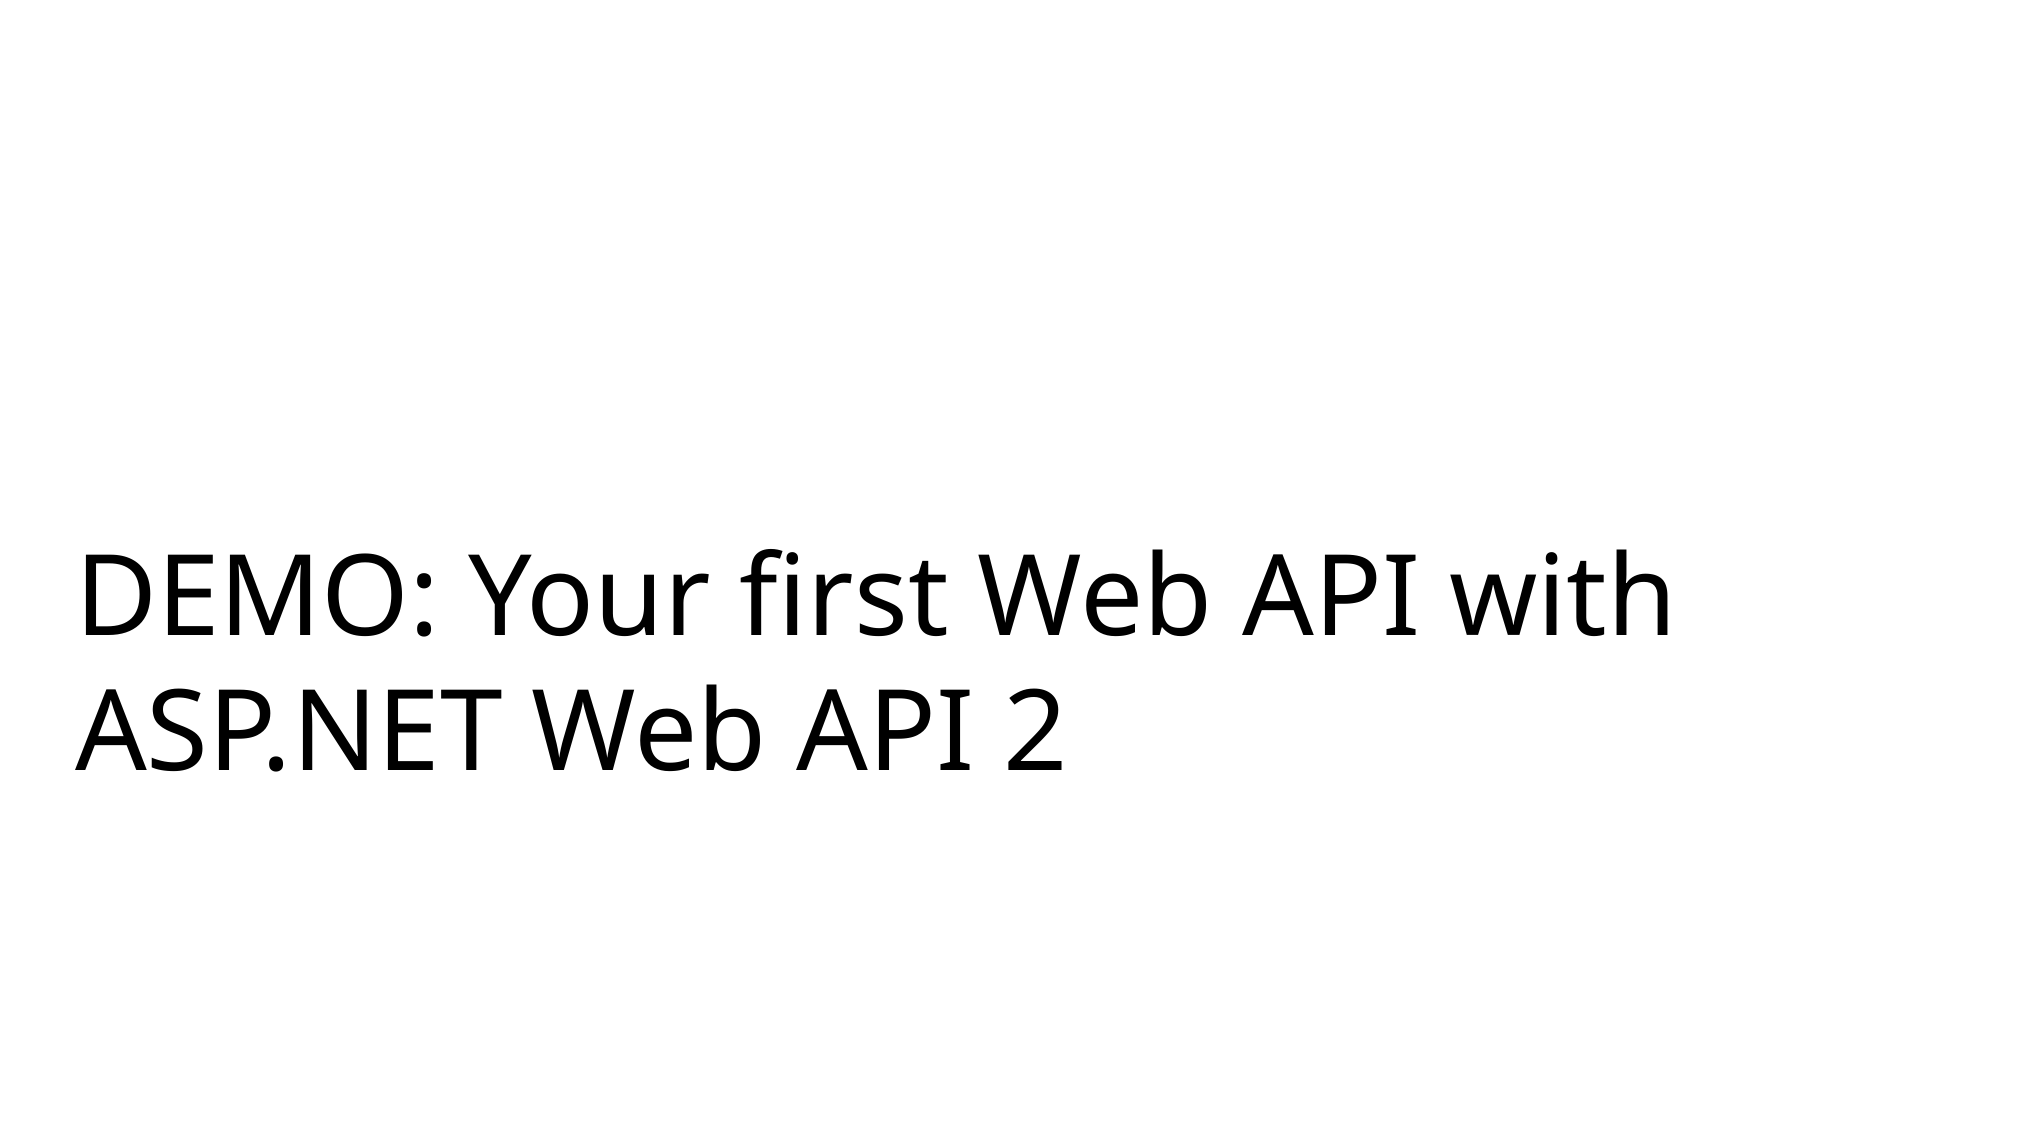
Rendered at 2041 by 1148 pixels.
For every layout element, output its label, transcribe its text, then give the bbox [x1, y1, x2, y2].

title DEMO: Your first Web API with ASP.NET Web API 2 [45, 498, 1996, 649]
